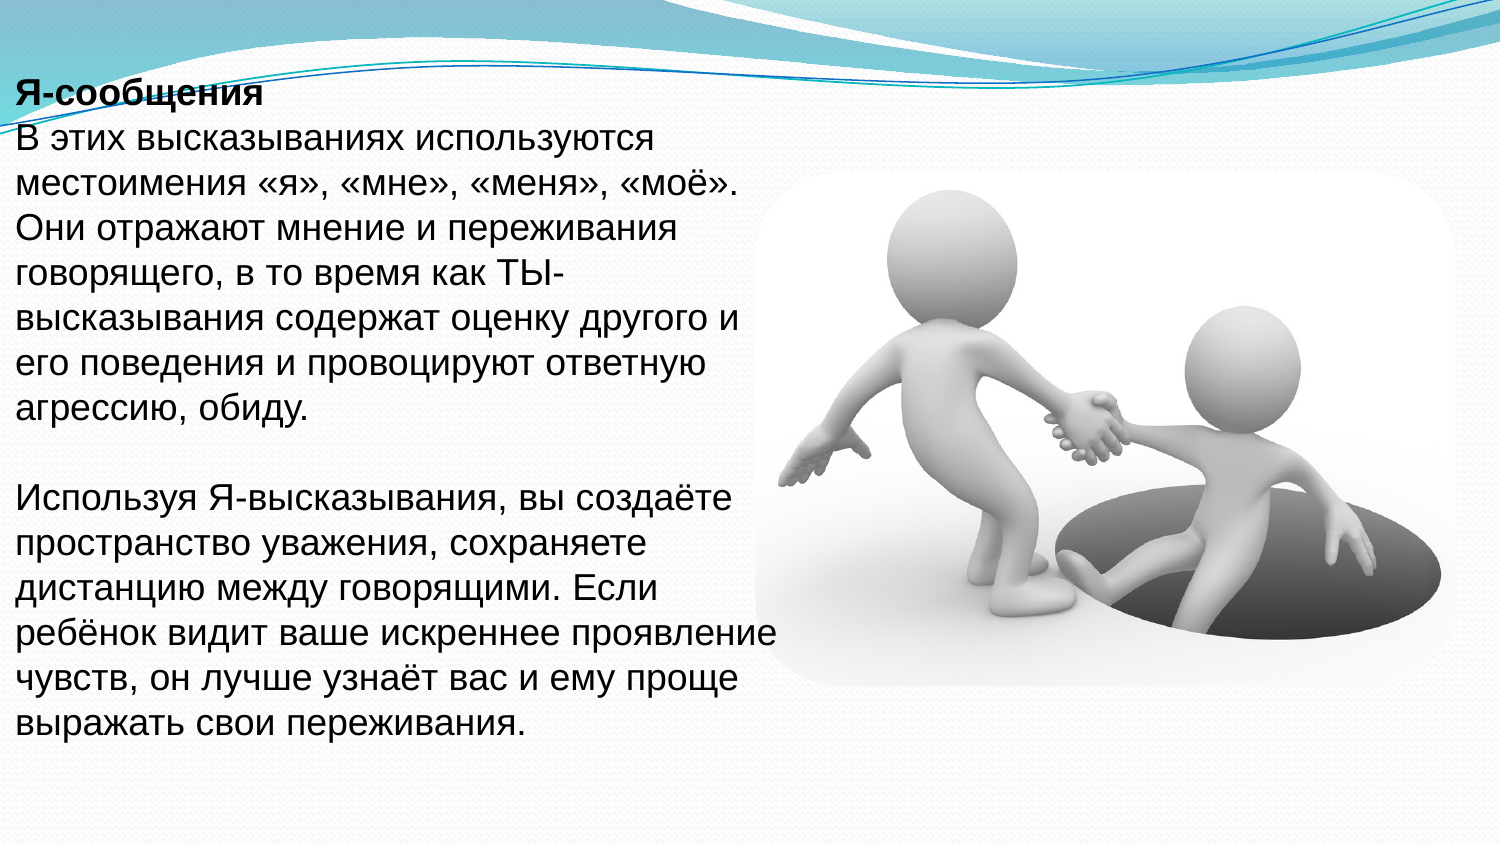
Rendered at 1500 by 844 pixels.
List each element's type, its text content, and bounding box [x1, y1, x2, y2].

text_box Я-сообщения В этих высказываниях используются местоимения «я», «мне», «меня», «моё». Они отражают мнение и переживания говорящего, в то время как ТЫ-высказывания содержат оценку другого и его поведения и провоцируют ответную агрессию, обиду. Используя Я-высказывания, вы создаёте пространство уважения, сохраняете дистанцию между говорящими. Если ребёнок видит ваше искреннее проявление чувств, он лучше узнаёт вас и ему проще выражать свои переживания. [0, 52, 819, 758]
picture [754, 172, 1456, 687]
